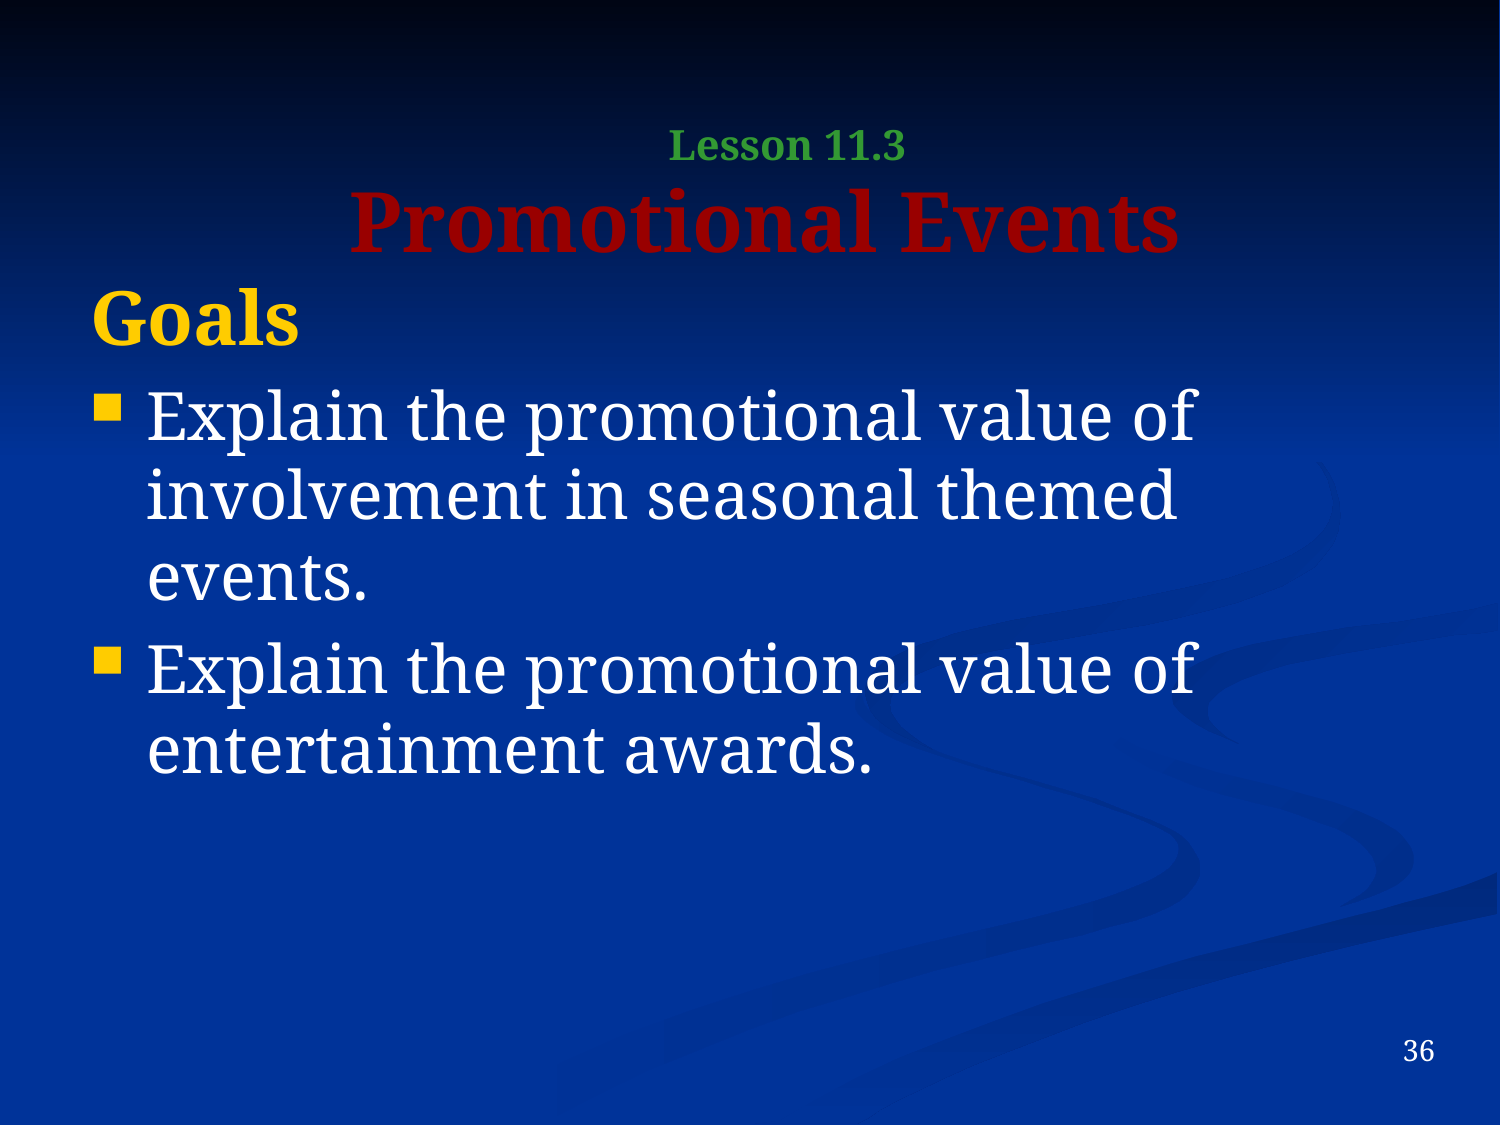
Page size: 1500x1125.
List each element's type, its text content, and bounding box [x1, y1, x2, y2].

text_box 36 [1137, 1024, 1450, 1103]
list Goals Explain the promotional value of involvement in seasonal themed events. Explain the promotional value of entertainment awards. [74, 262, 1426, 1006]
title Lesson 11.3 Promotional Events [112, 99, 1463, 288]
